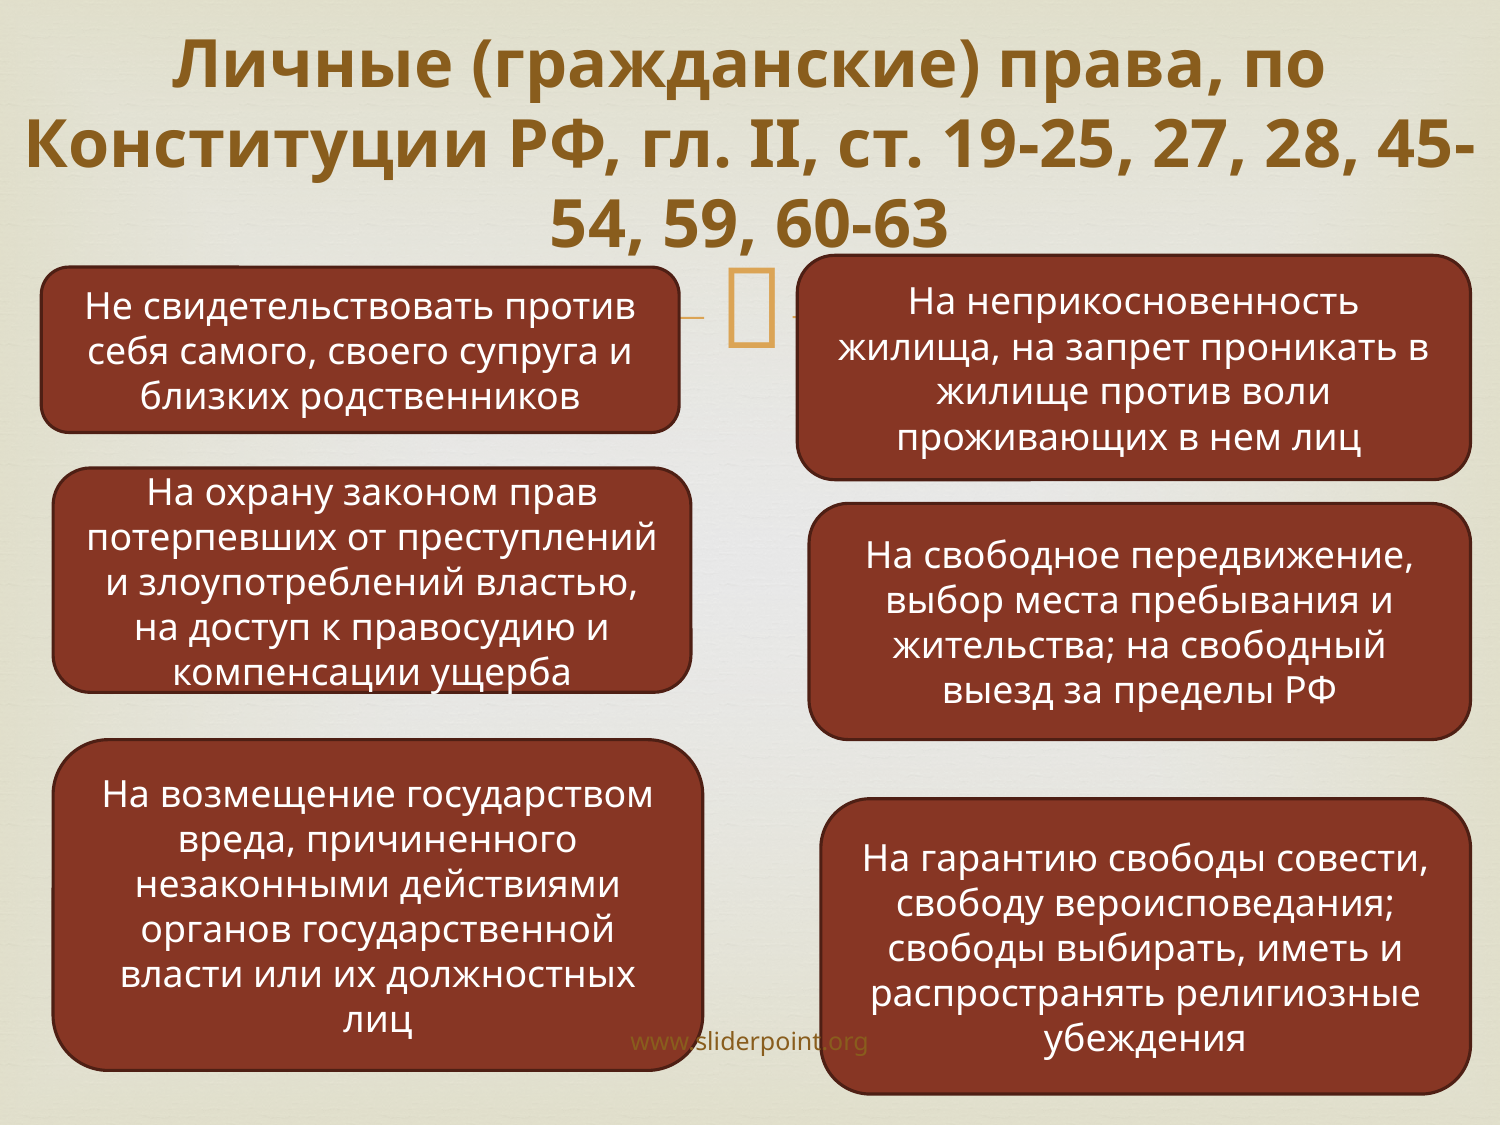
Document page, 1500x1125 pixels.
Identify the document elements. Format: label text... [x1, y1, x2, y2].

text_box На гарантию свободы совести, свободу вероисповедания; свободы выбирать, иметь и распространять религиозные убеждения [819, 797, 1473, 1096]
title Личные (гражданские) права, по Конституции РФ, гл. II, ст. 19-25, 27, 28, 45-54, 59, 60-63 [0, 54, 1500, 228]
text_box На охрану законом прав потерпевших от преступлений и злоупотреблений властью, на доступ к правосудию и компенсации ущерба [51, 466, 693, 694]
text_box Не свидетельствовать против себя самого, своего супруга и близких родственников [39, 265, 681, 435]
text_box На возмещение государством вреда, причиненного незаконными действиями органов государственной власти или их должностных лиц [51, 738, 705, 1072]
text_box На неприкосновенность жилища, на запрет проникать в жилище против воли проживающих в нем лиц [795, 253, 1473, 482]
text_box На свободное передвижение, выбор места пребывания и жительства; на свободный выезд за пределы РФ [807, 501, 1473, 742]
footer www.sliderpoint.org [512, 1010, 988, 1071]
